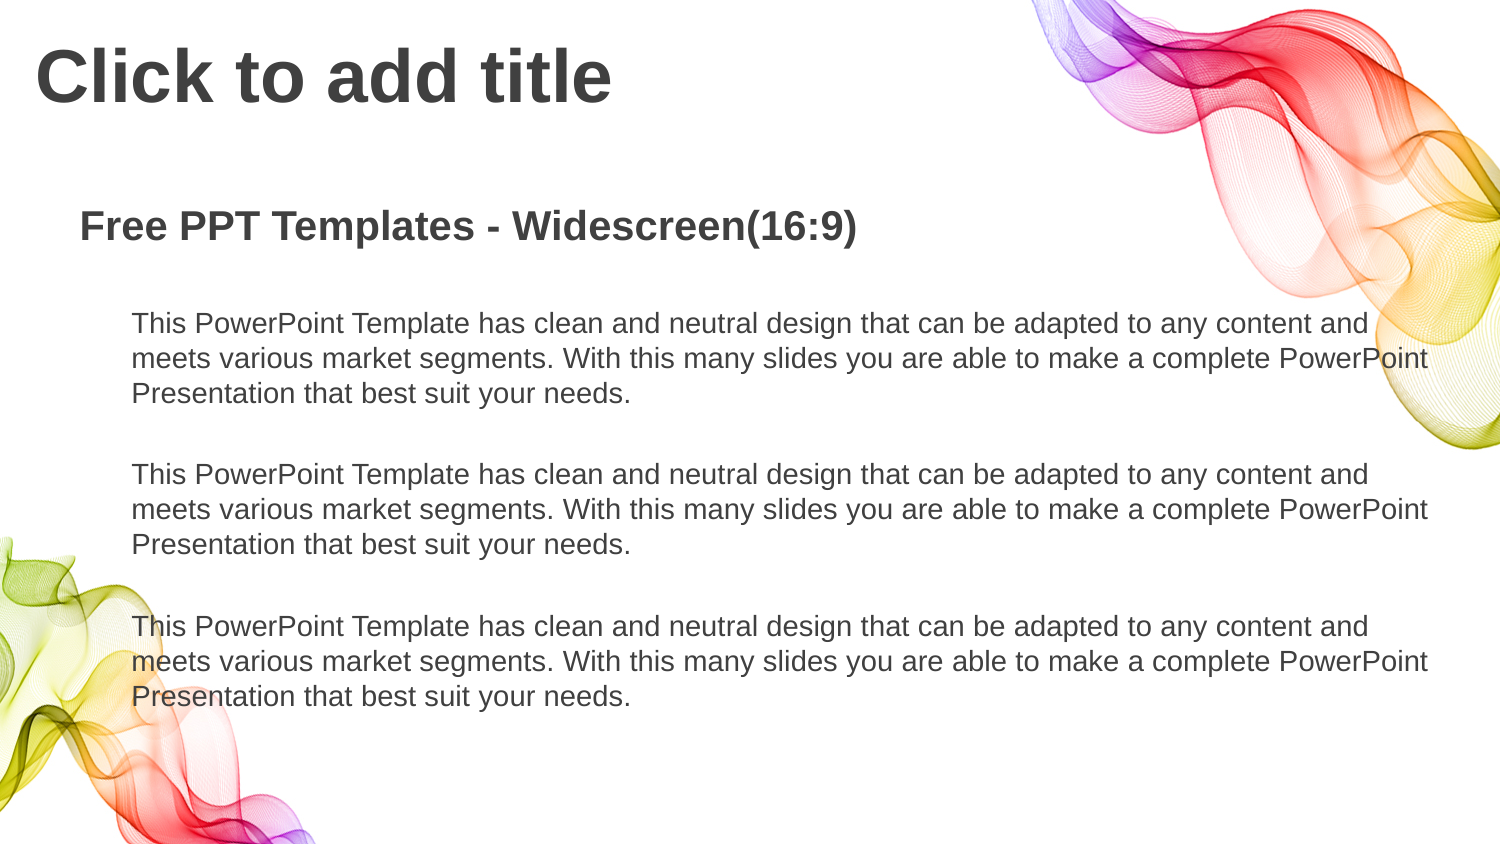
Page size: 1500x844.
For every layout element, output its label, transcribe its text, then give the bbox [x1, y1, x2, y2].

list Free PPT Templates - Widescreen(16:9) [64, 185, 1459, 262]
title Click to add title [0, 0, 1500, 146]
list This PowerPoint Template has clean and neutral design that can be adapted to any content and meets various market segments. With this many slides you are able to make a complete PowerPoint Presentation that best suit your needs. This PowerPoint Template has clean and neutral design that can be adapted to any content and meets various market segments. With this many slides you are able to make a complete PowerPoint Presentation that best suit your needs. This PowerPoint Template has clean and neutral design that can be adapted to any content and meets various market segments. With this many slides you are able to make a complete PowerPoint Presentation that best suit your needs. [66, 296, 1461, 788]
picture [0, 146, 1500, 844]
